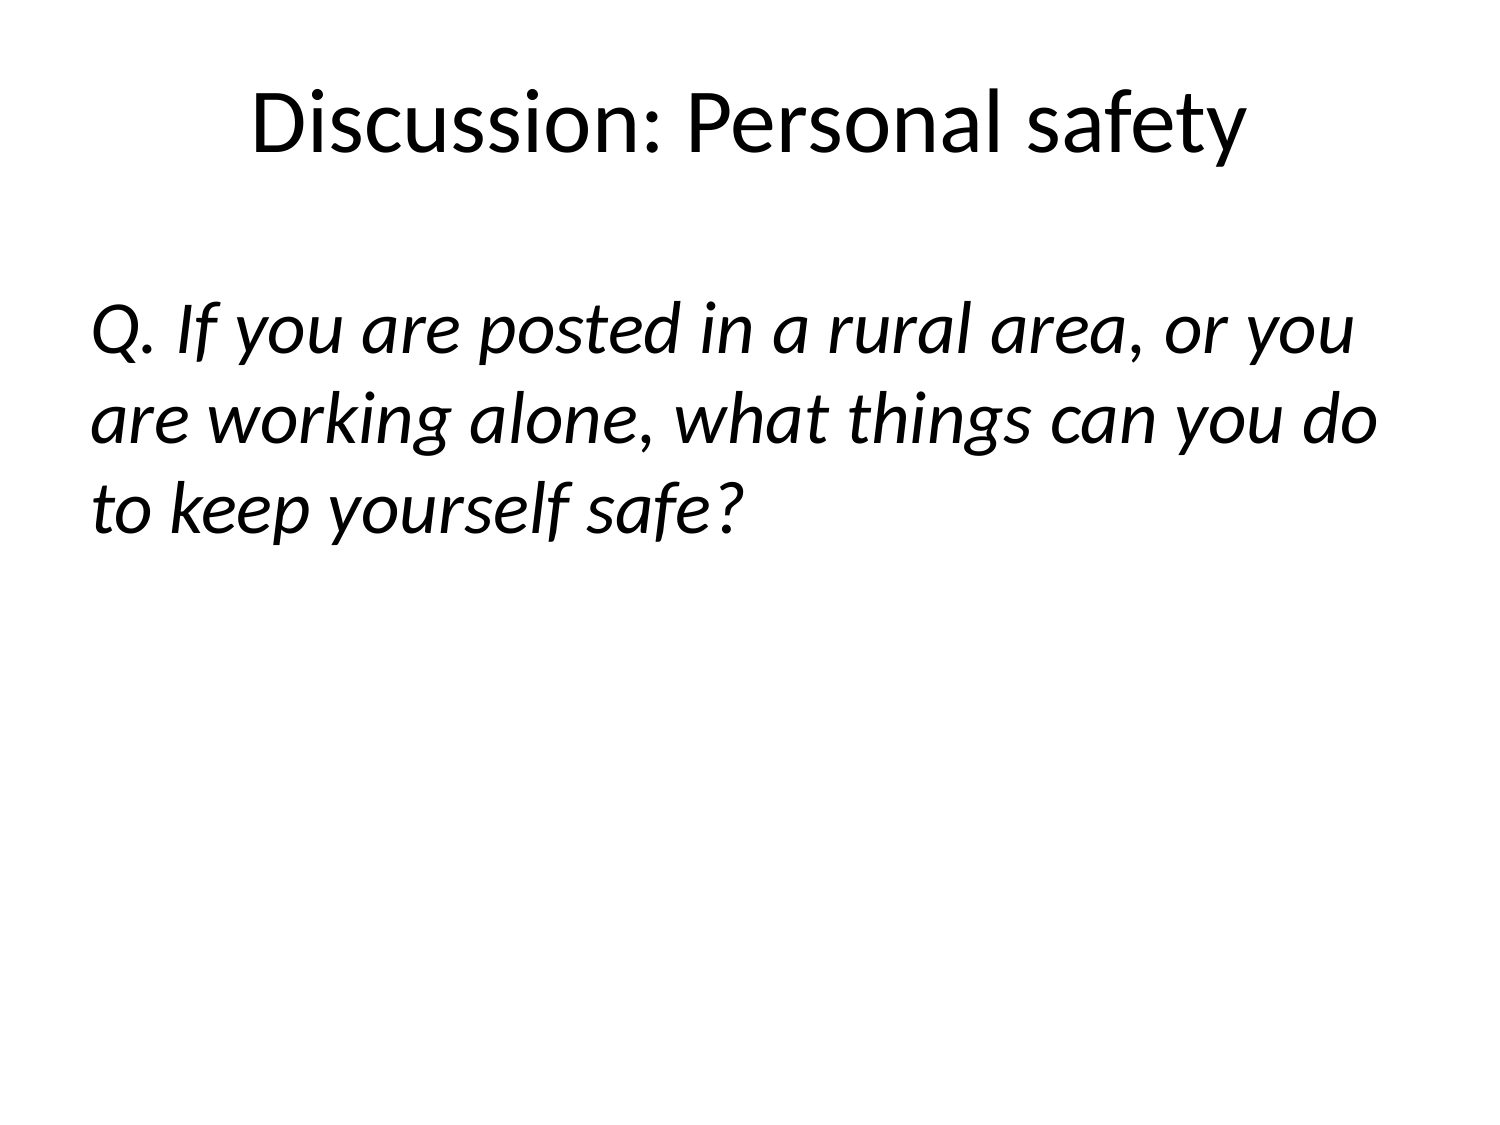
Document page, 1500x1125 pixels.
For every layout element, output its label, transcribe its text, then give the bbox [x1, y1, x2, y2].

title Discussion: Personal safety [75, 45, 1425, 186]
list Q. If you are posted in a rural area, or you are working alone, what things can you do to keep yourself safe? [75, 271, 1425, 1005]
